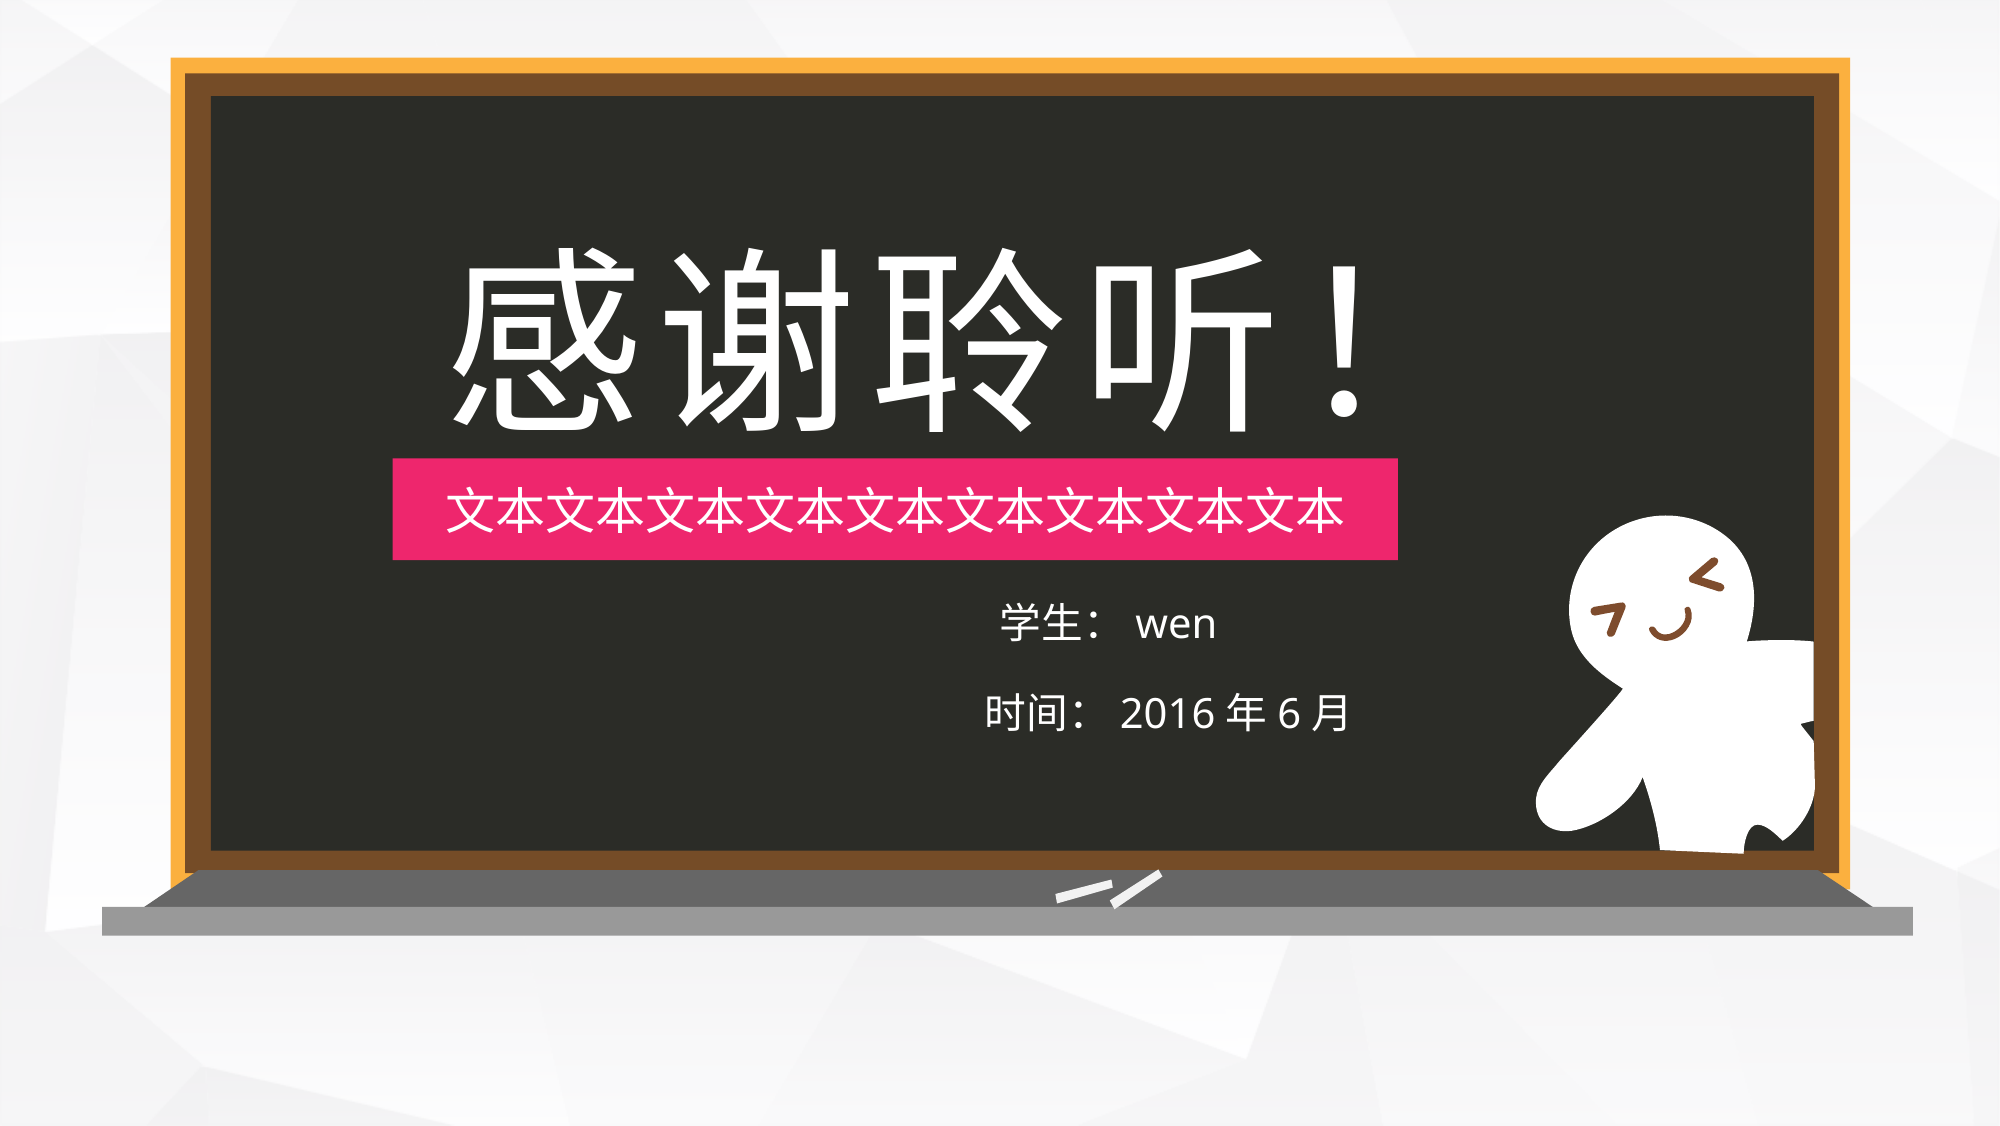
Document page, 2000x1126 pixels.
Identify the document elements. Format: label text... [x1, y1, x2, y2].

text_box [185, 73, 1840, 874]
text_box [210, 96, 1814, 851]
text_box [965, 589, 1428, 746]
text_box [170, 57, 1851, 890]
picture [0, 0, 2000, 1126]
text_box [1109, 869, 1163, 910]
text_box [1121, 870, 1872, 906]
text_box [1055, 879, 1113, 904]
text_box [102, 906, 1913, 936]
text_box [145, 870, 1155, 906]
text_box 文本文本文本文本文本文本文本文本文本 [391, 456, 1400, 562]
text_box 感谢聆听！ [397, 209, 1509, 465]
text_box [1533, 508, 1816, 854]
